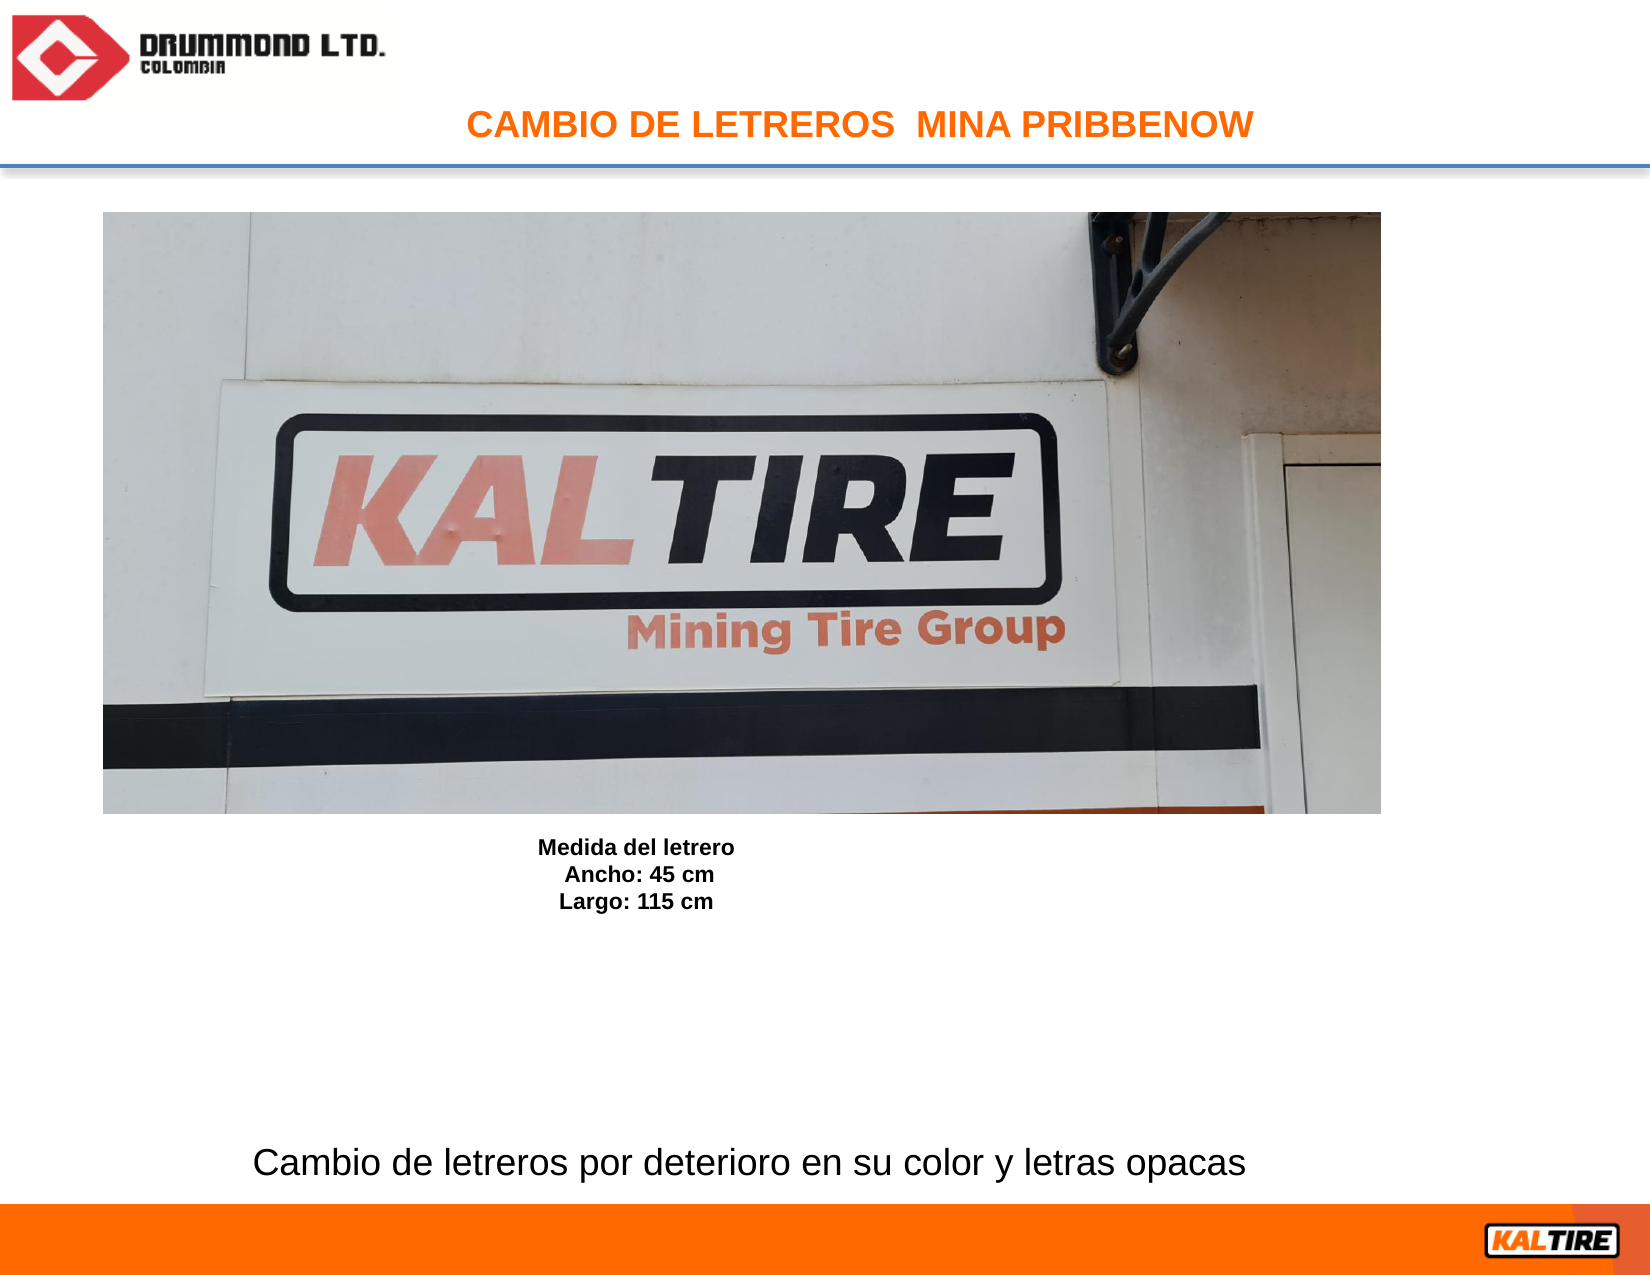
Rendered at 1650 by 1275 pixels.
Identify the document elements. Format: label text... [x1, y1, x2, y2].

text_box Cambio de letreros por deterioro en su color y letras opacas [172, 1085, 1328, 1190]
text_box Medida del letrero Ancho: 45 cm Largo: 115 cm [493, 824, 786, 922]
picture [0, 1204, 1650, 1275]
text_box CAMBIO DE LETREROS MINA PRIBBENOW [134, 92, 1587, 152]
picture [102, 211, 1382, 814]
picture [0, 5, 398, 110]
